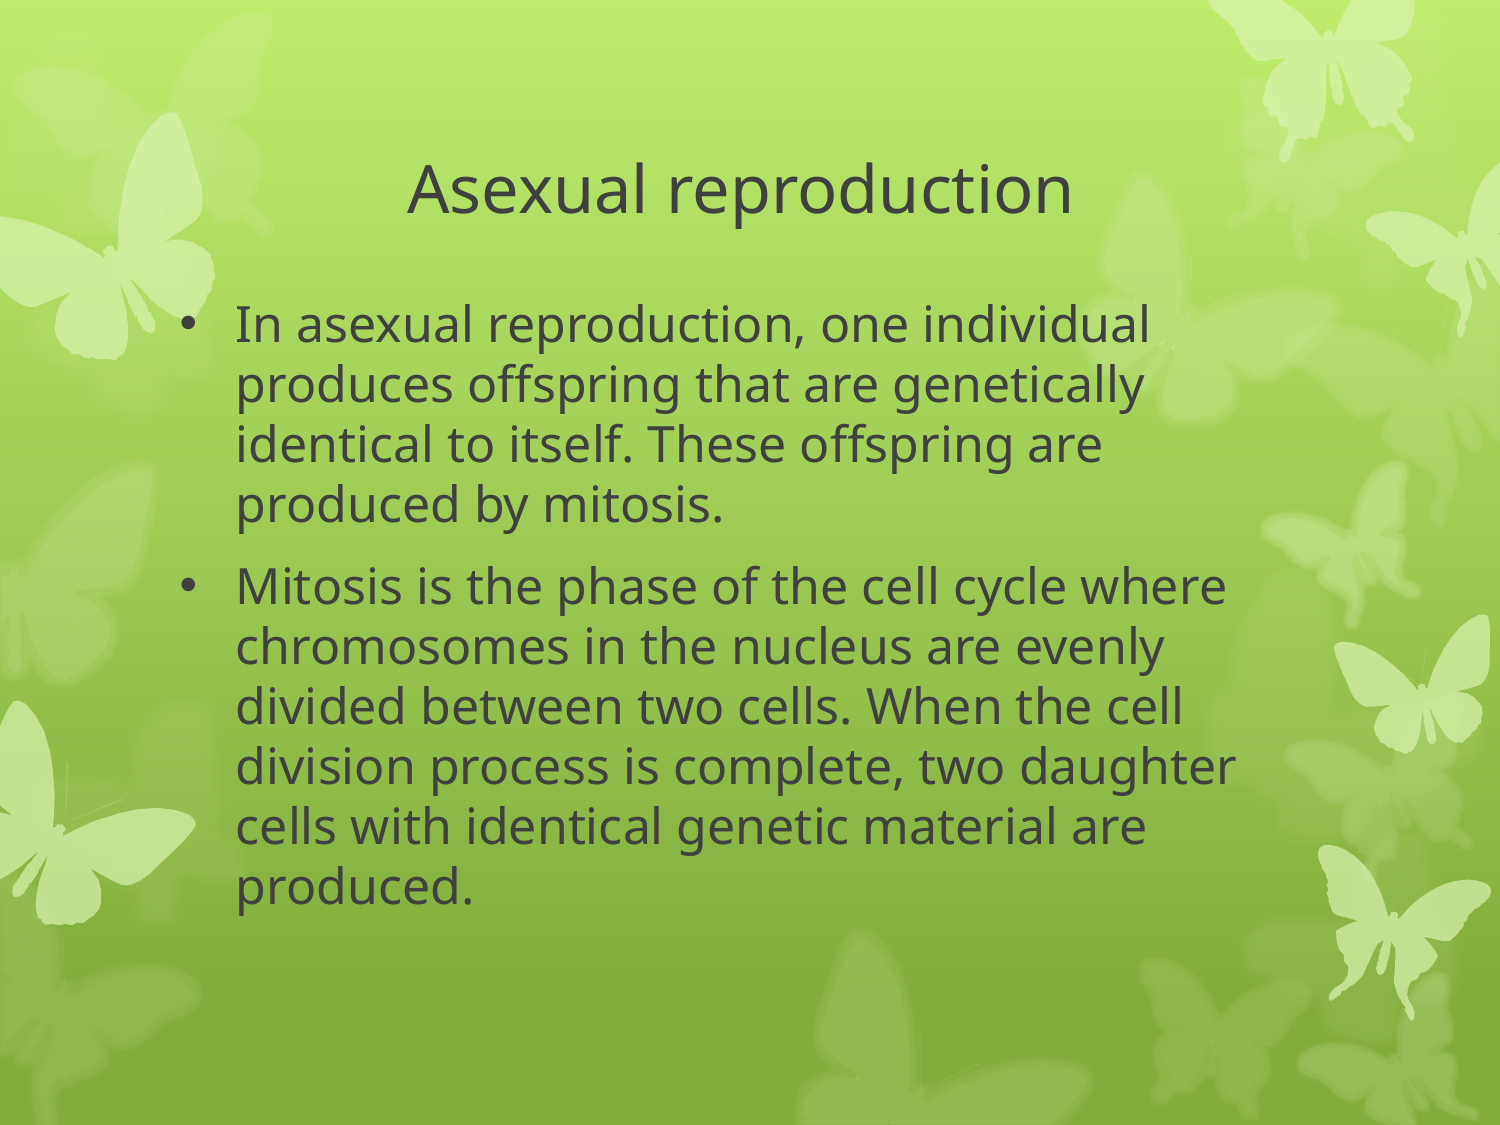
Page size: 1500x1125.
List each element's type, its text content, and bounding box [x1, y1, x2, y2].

list In asexual reproduction, one individual produces offspring that are genetically identical to itself. These offspring are produced by mitosis. Mitosis is the phase of the cell cycle where chromosomes in the nucleus are evenly divided between two cells. When the cell division process is complete, two daughter cells with identical genetic material are produced. [164, 301, 1334, 966]
title Asexual reproduction [165, 110, 1335, 263]
